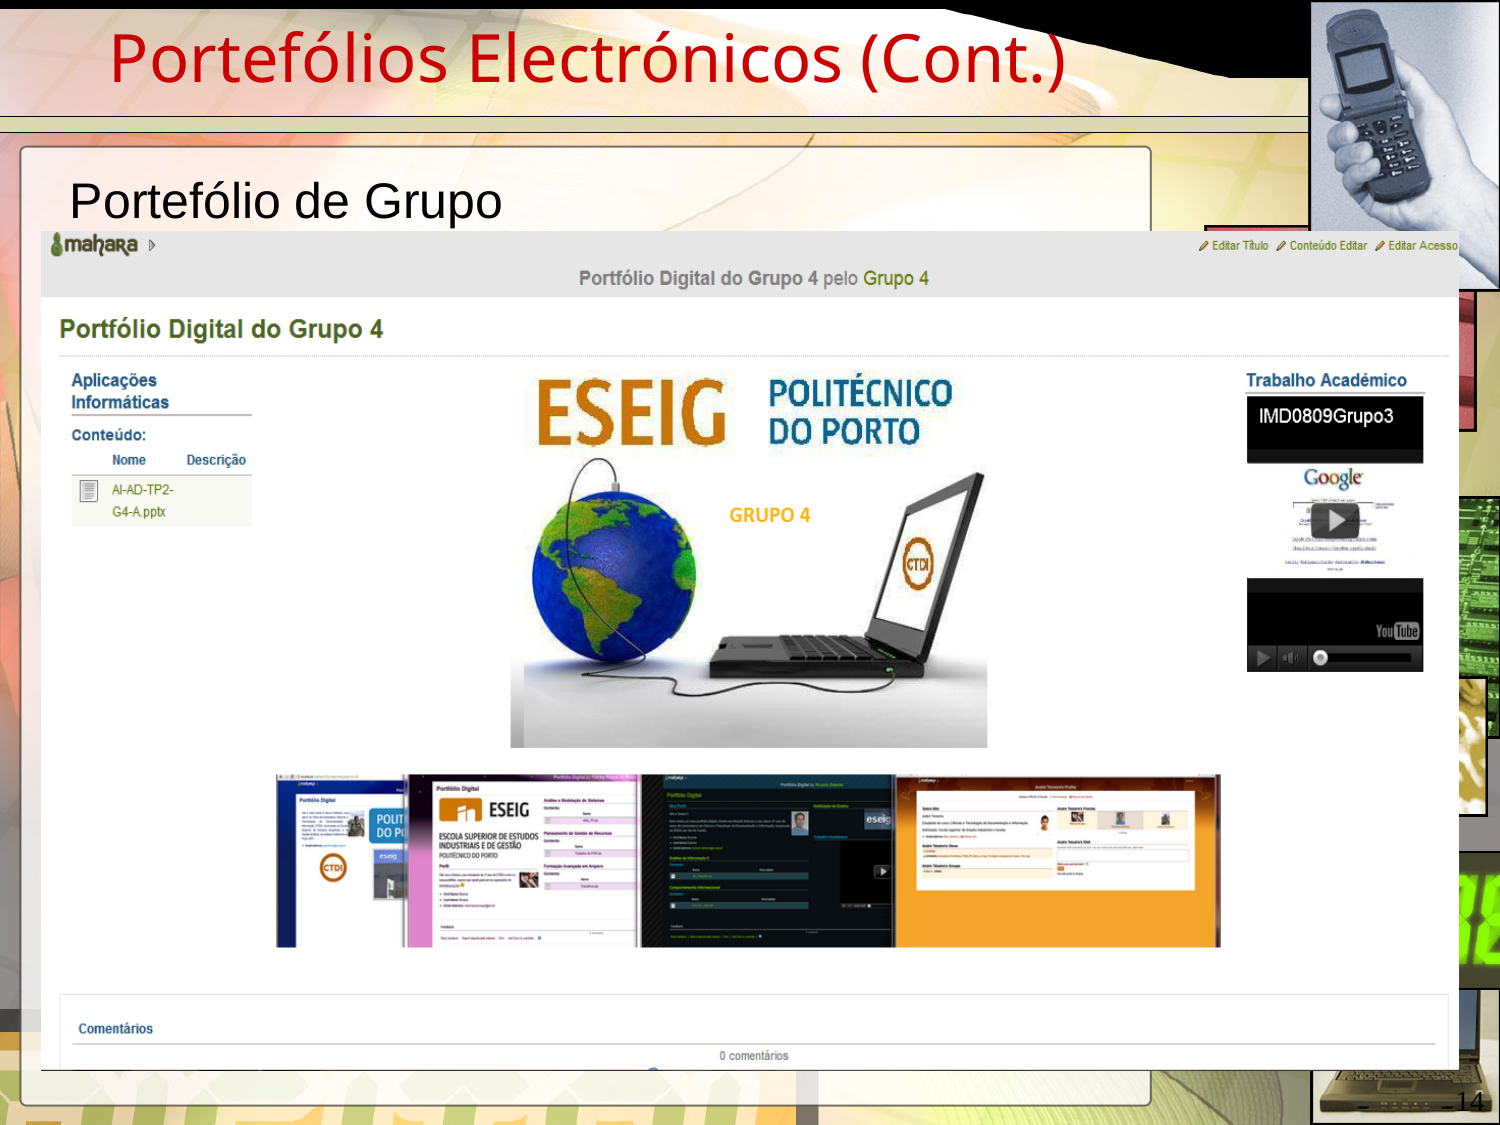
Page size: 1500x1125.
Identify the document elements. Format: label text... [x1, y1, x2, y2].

slide_number 14 [1187, 1074, 1500, 1125]
title Portefólios Electrónicos (Cont.) [0, 0, 1178, 113]
text_box Portefólio de Grupo [41, 160, 1182, 230]
picture [0, 0, 1500, 1125]
